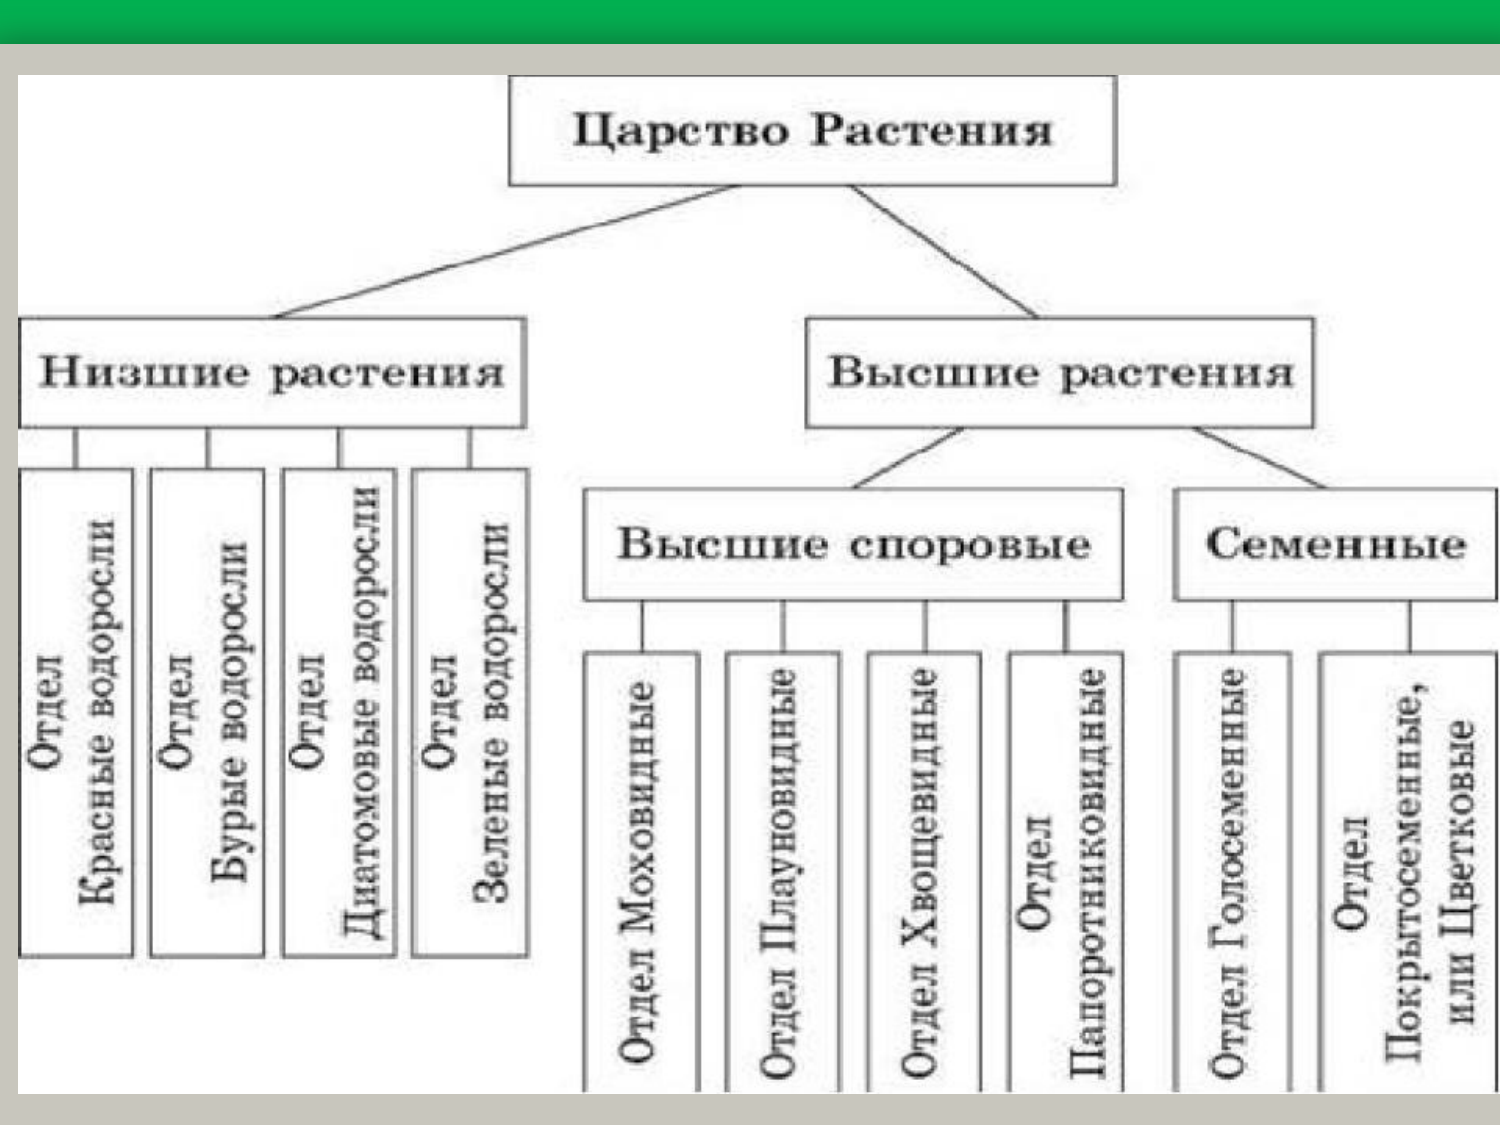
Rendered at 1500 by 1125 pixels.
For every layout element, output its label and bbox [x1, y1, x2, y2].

picture [17, 74, 1500, 1095]
